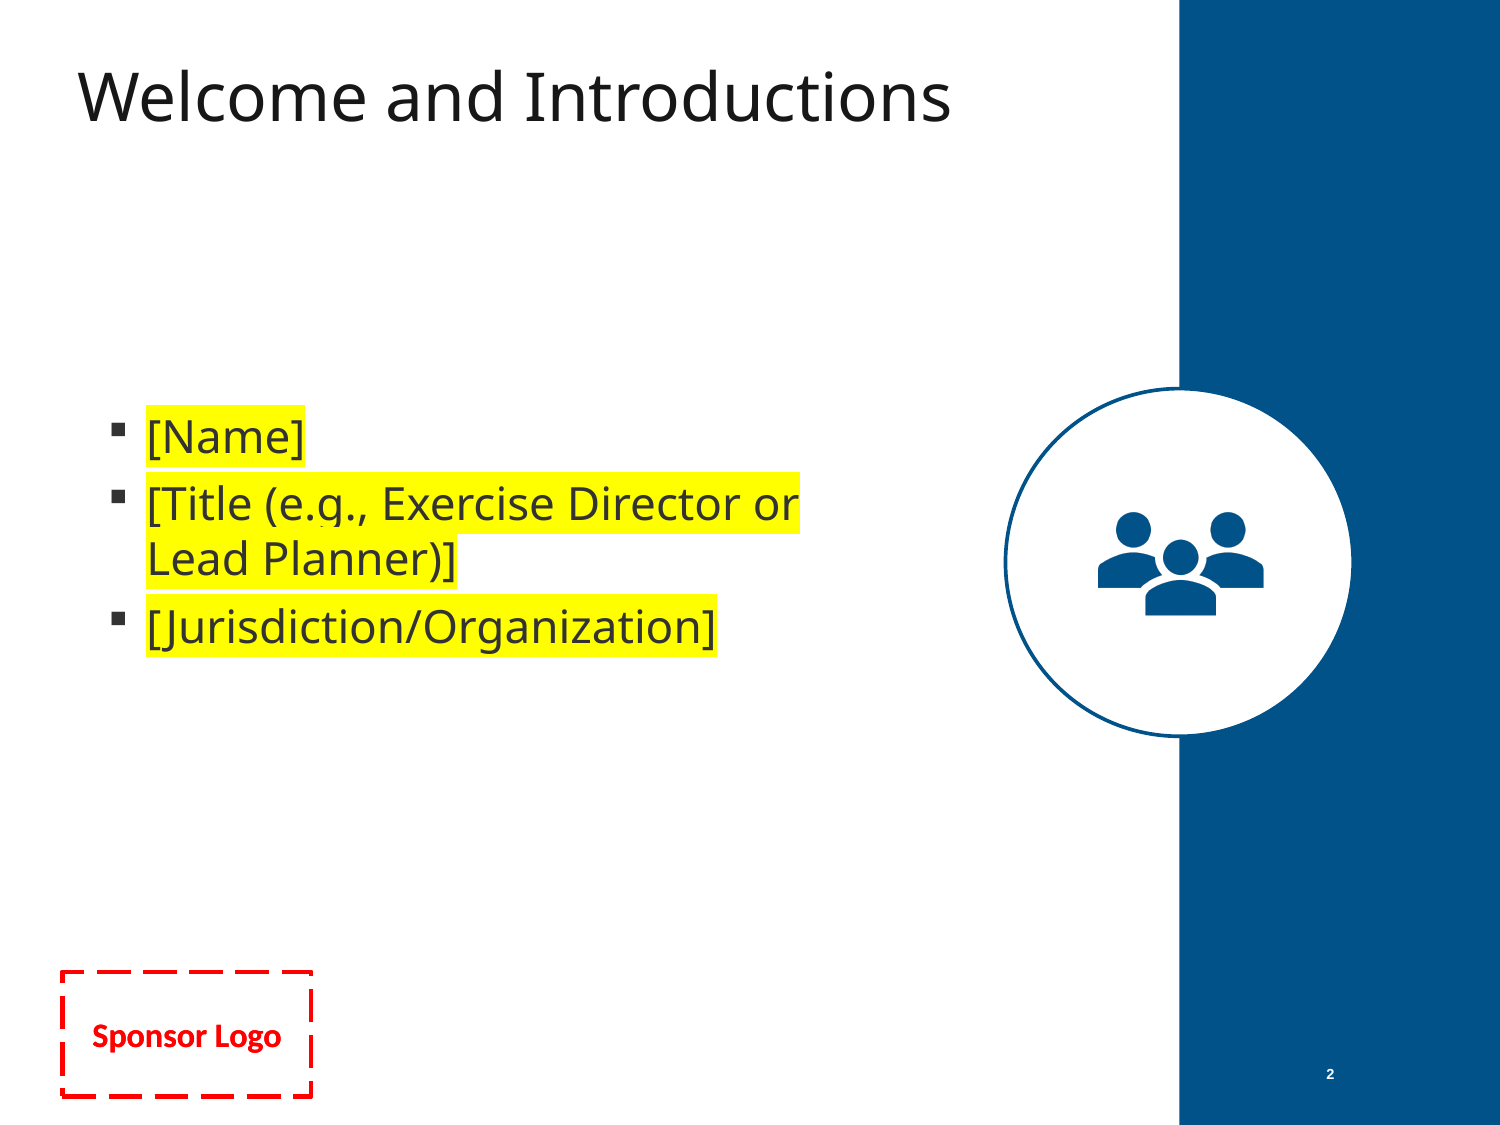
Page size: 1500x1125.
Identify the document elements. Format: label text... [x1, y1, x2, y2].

slide_number 2 [1242, 1052, 1368, 1098]
text_box [1003, 386, 1356, 739]
picture [1086, 469, 1275, 658]
list [Name] [Title (e.g., Exercise Director or Lead Planner)] [Jurisdiction/Organization] [92, 389, 919, 738]
title Welcome and Introductions [62, 12, 1045, 176]
text_box [1177, 0, 1500, 1125]
